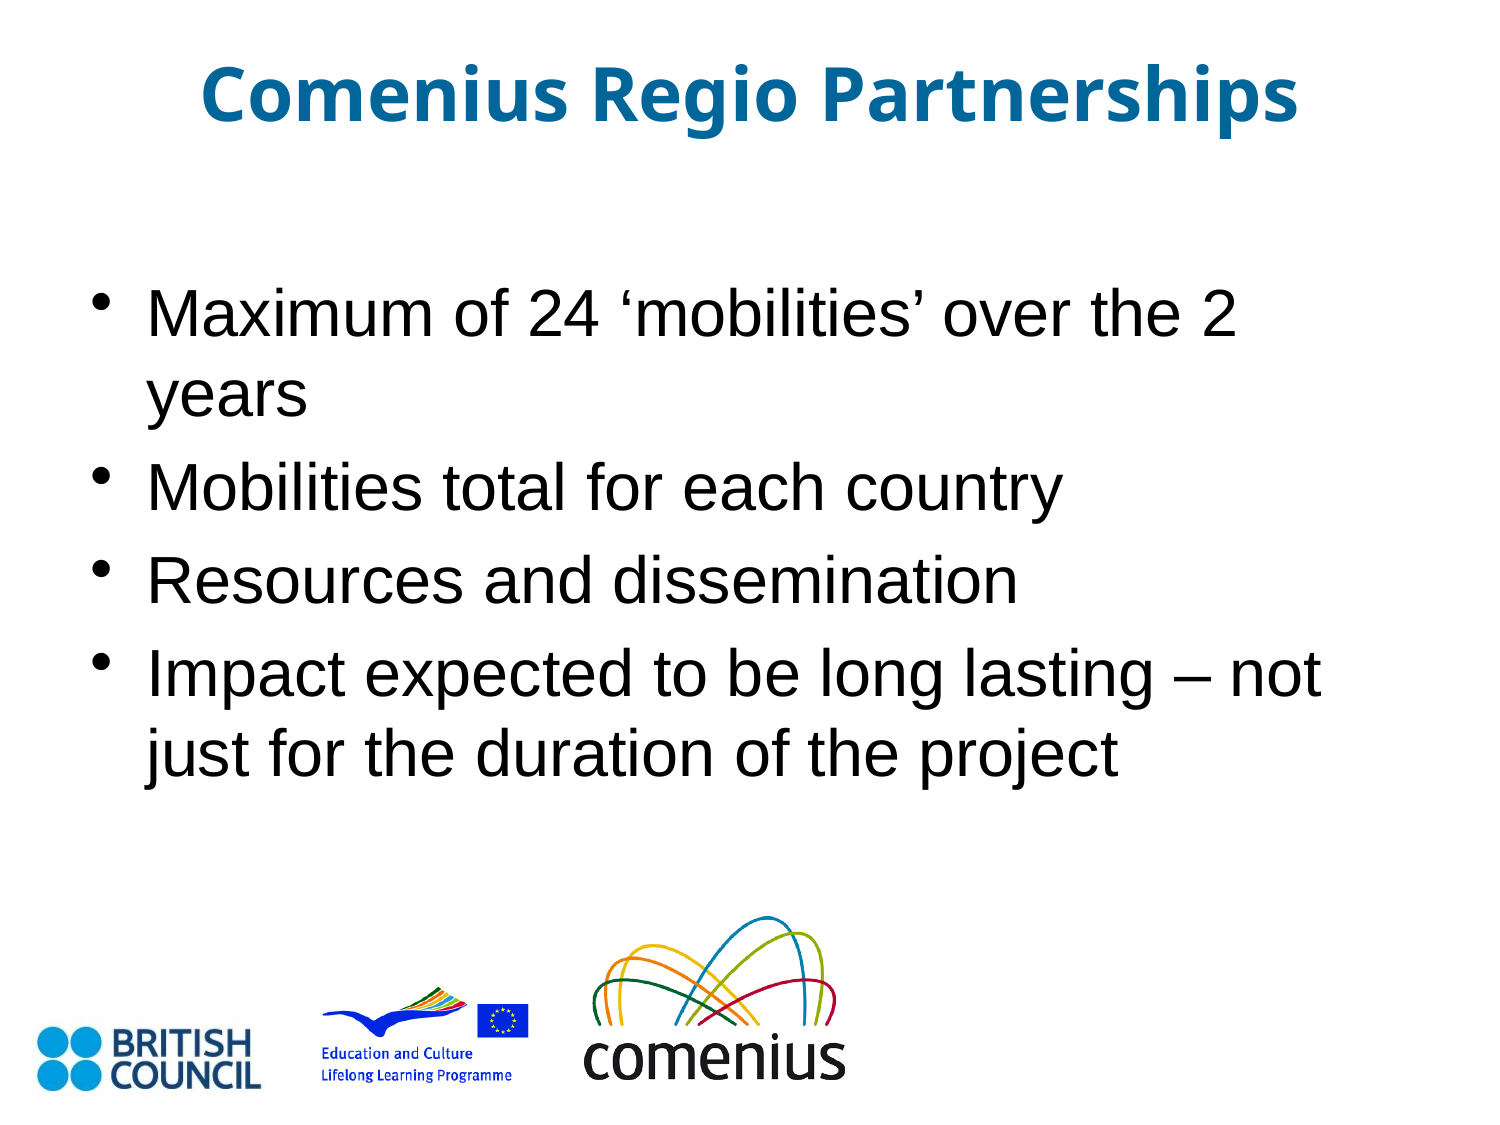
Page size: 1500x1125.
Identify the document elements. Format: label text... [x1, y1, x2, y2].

picture [584, 1006, 845, 1080]
list Maximum of 24 ‘mobilities’ over the 2 years Mobilities total for each country Resources and dissemination Impact expected to be long lasting – not just for the duration of the project [74, 262, 1426, 1006]
picture [0, 552, 538, 1125]
title Comenius Regio Partnerships [74, 44, 1426, 138]
